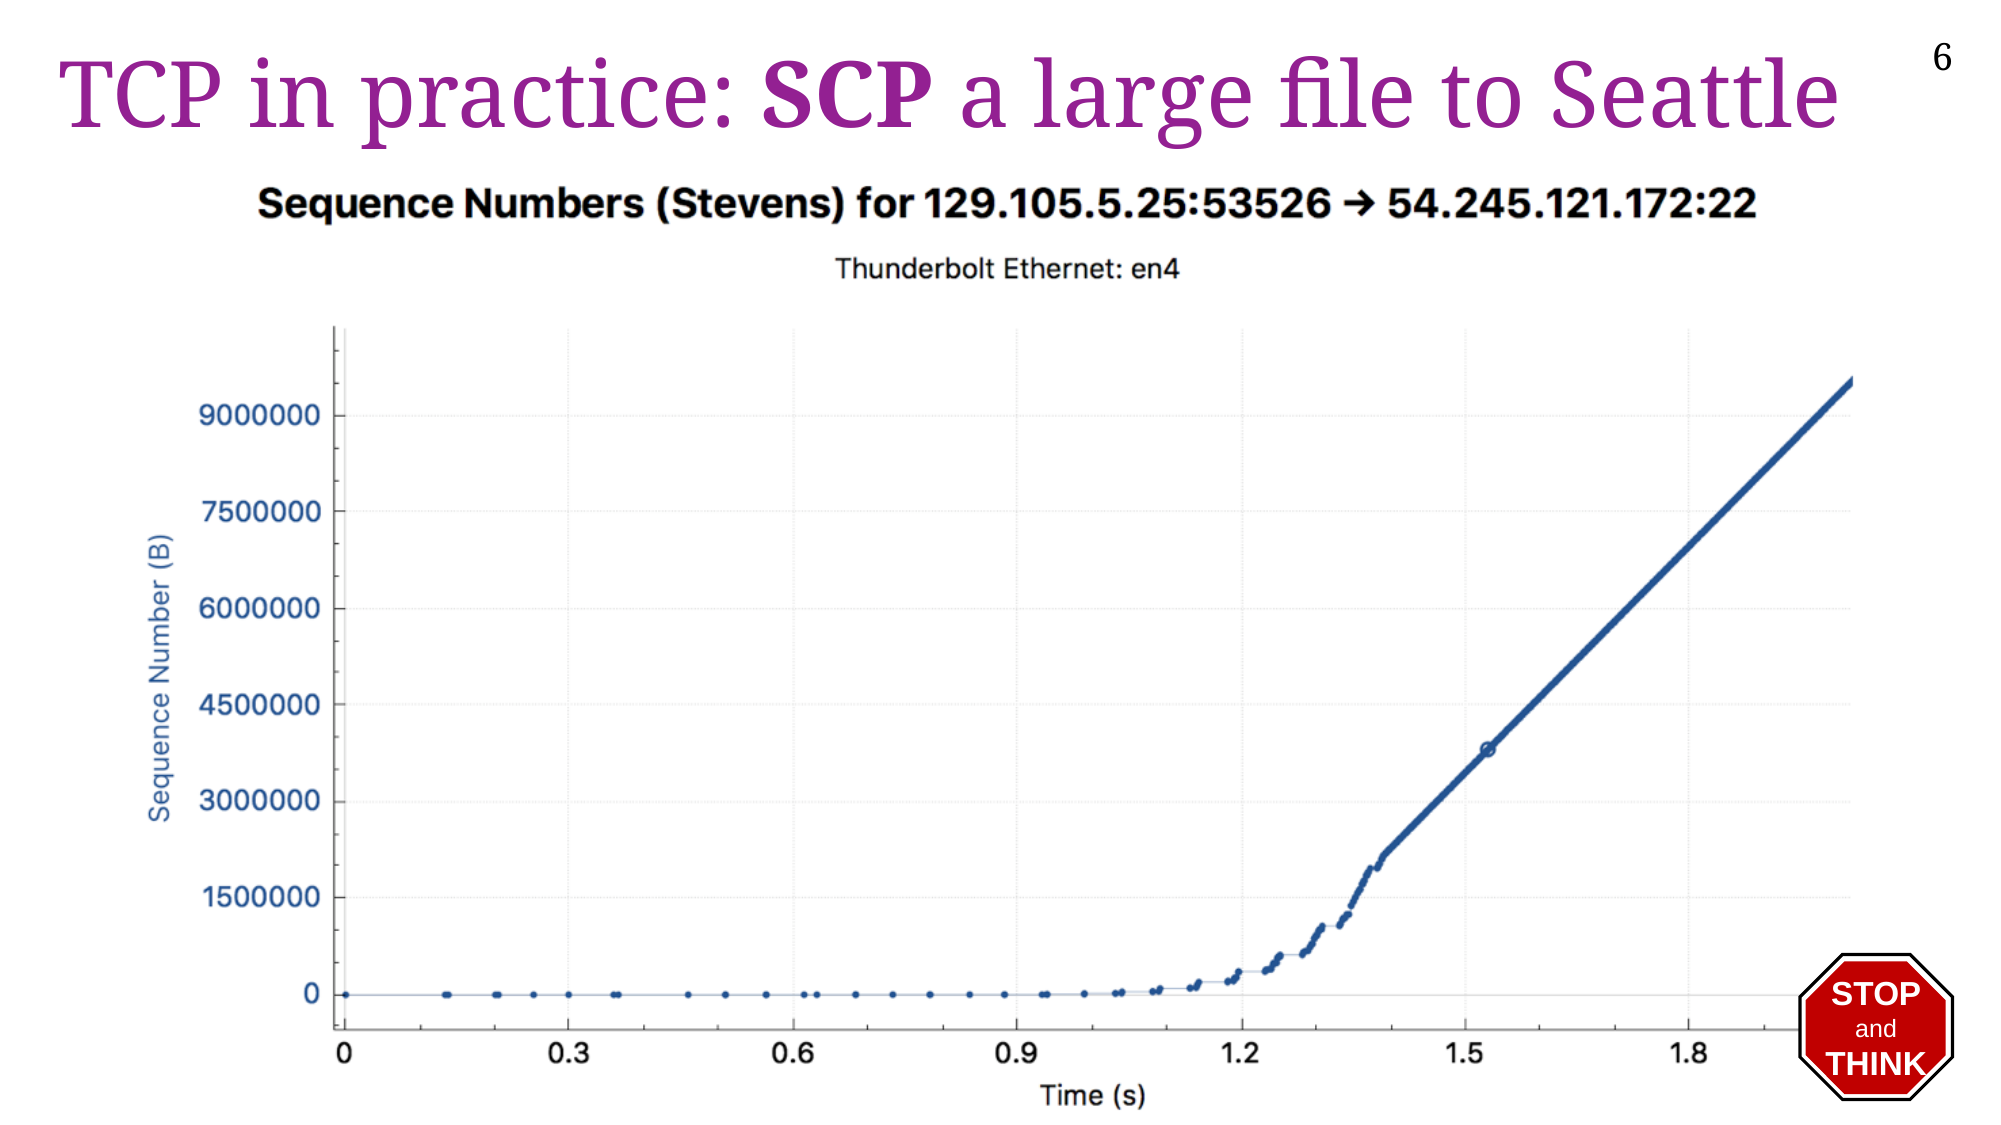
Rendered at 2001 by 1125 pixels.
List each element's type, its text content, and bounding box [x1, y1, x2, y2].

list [129, 170, 1864, 1125]
title TCP in practice: SCP a large file to Seattle [43, 25, 1953, 171]
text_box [1799, 954, 1953, 1100]
